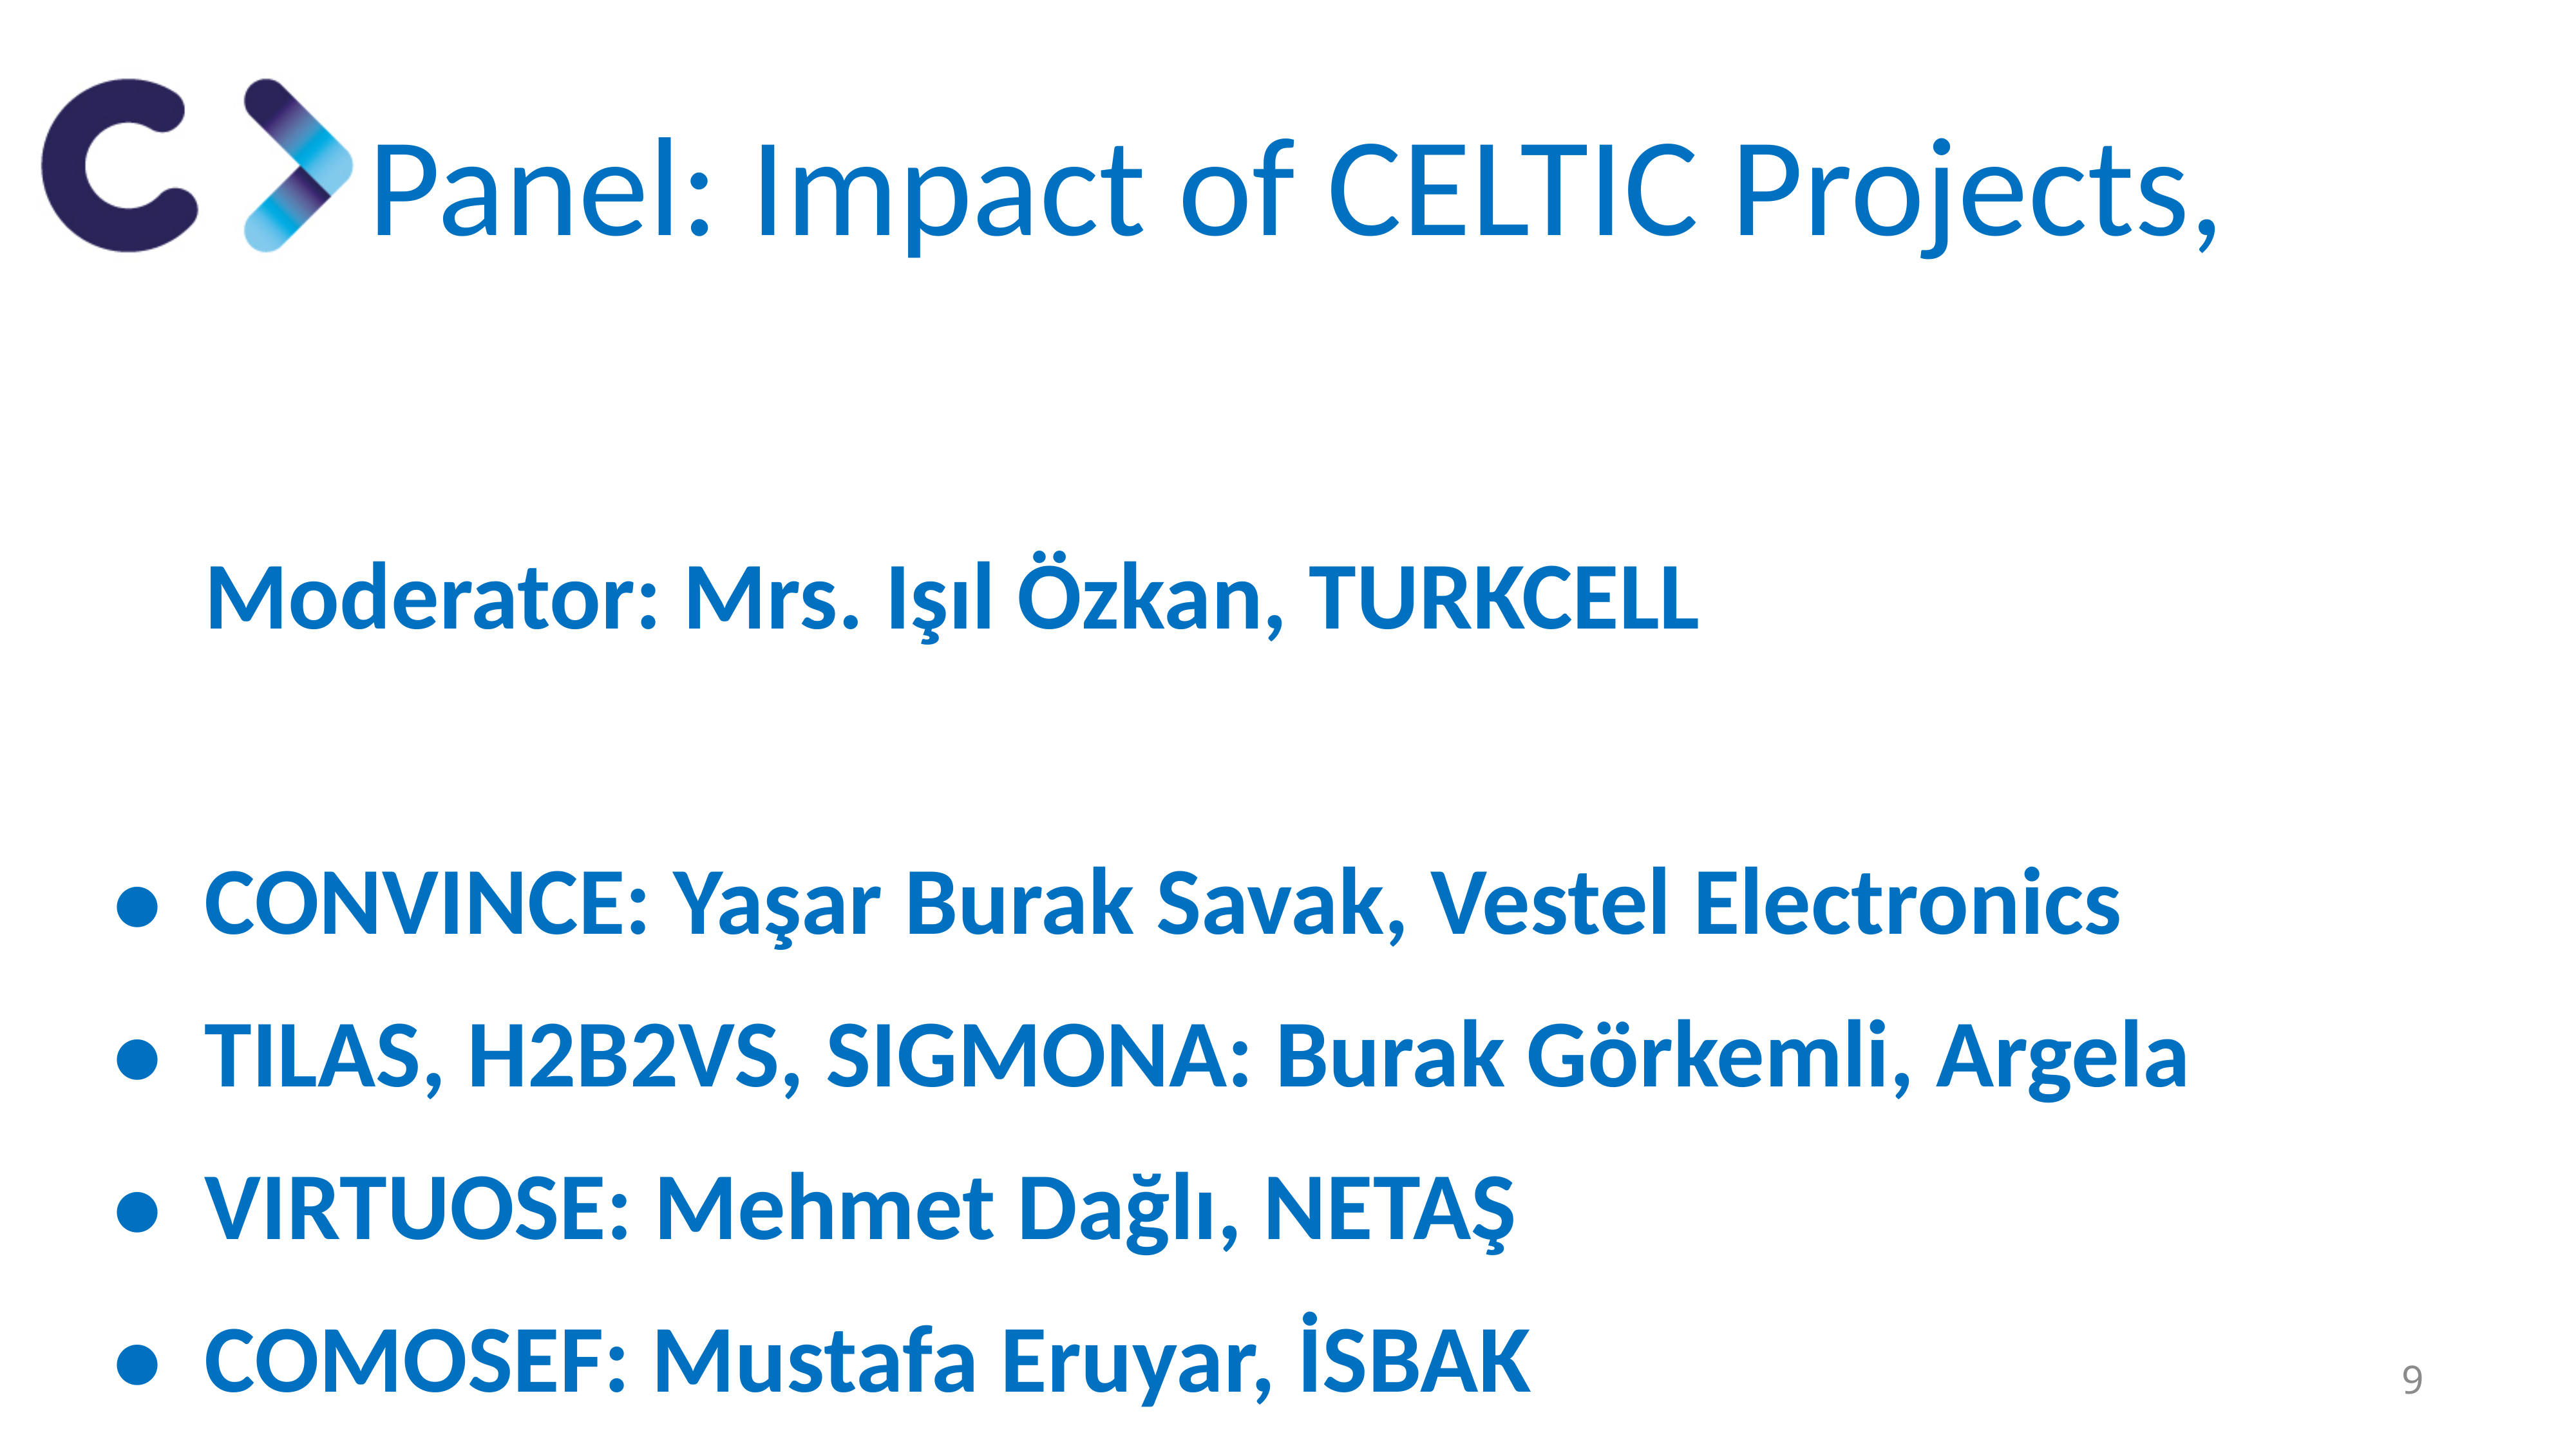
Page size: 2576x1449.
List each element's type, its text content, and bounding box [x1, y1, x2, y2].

title Panel: Impact of CELTIC Projects, [393, 58, 2498, 300]
slide_number 9 [1846, 1343, 2447, 1421]
picture [2, 0, 391, 360]
list Moderator: Mrs. Işıl Özkan, TURKCELL • CONVINCE: Yaşar Burak Savak, Vestel Electronics • TILAS, H2B2VS, SIGMONA: Burak Görkemli, Argela • VIRTUOSE: Mehmet Dağlı, NETAŞ • COMOSEF: Mustafa Eruyar, İSBAK [90, 368, 2483, 1432]
